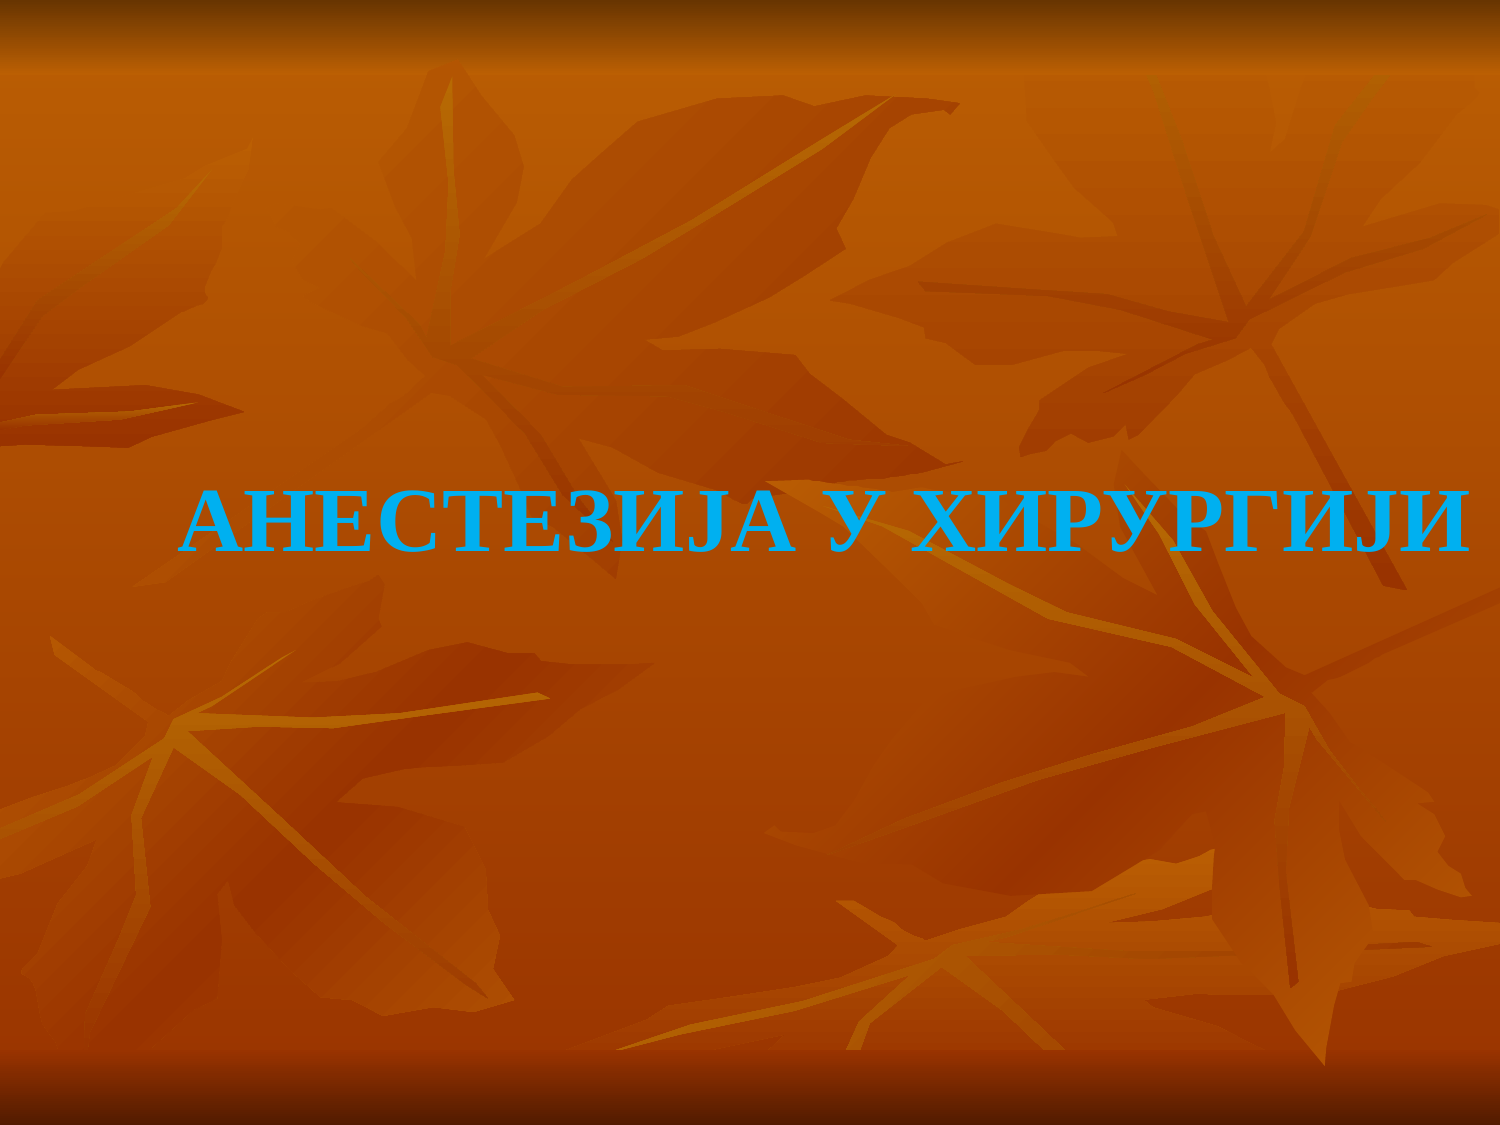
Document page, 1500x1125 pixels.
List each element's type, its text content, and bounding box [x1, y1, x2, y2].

title АНЕСТЕЗИЈА У ХИРУРГИЈИ [150, 420, 1500, 609]
